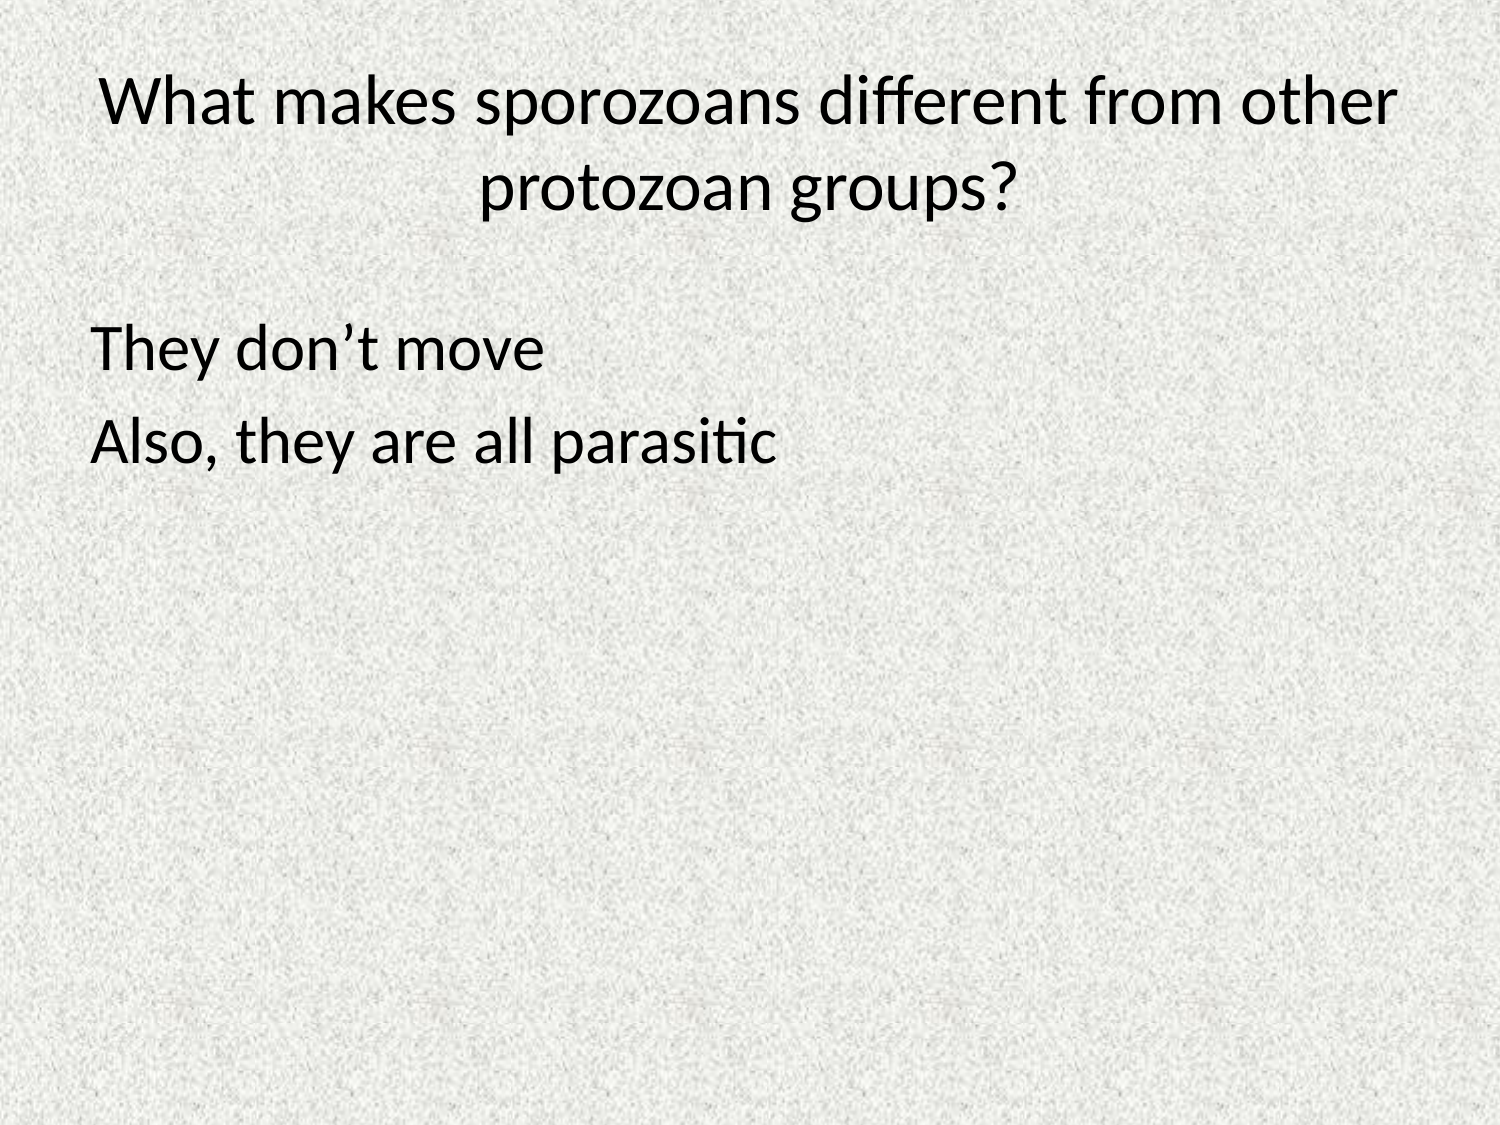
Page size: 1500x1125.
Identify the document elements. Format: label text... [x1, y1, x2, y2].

title What makes sporozoans different from other protozoan groups? [75, 45, 1425, 233]
list They don’t move Also, they are all parasitic [75, 296, 1425, 1005]
picture [0, 0, 1500, 1125]
